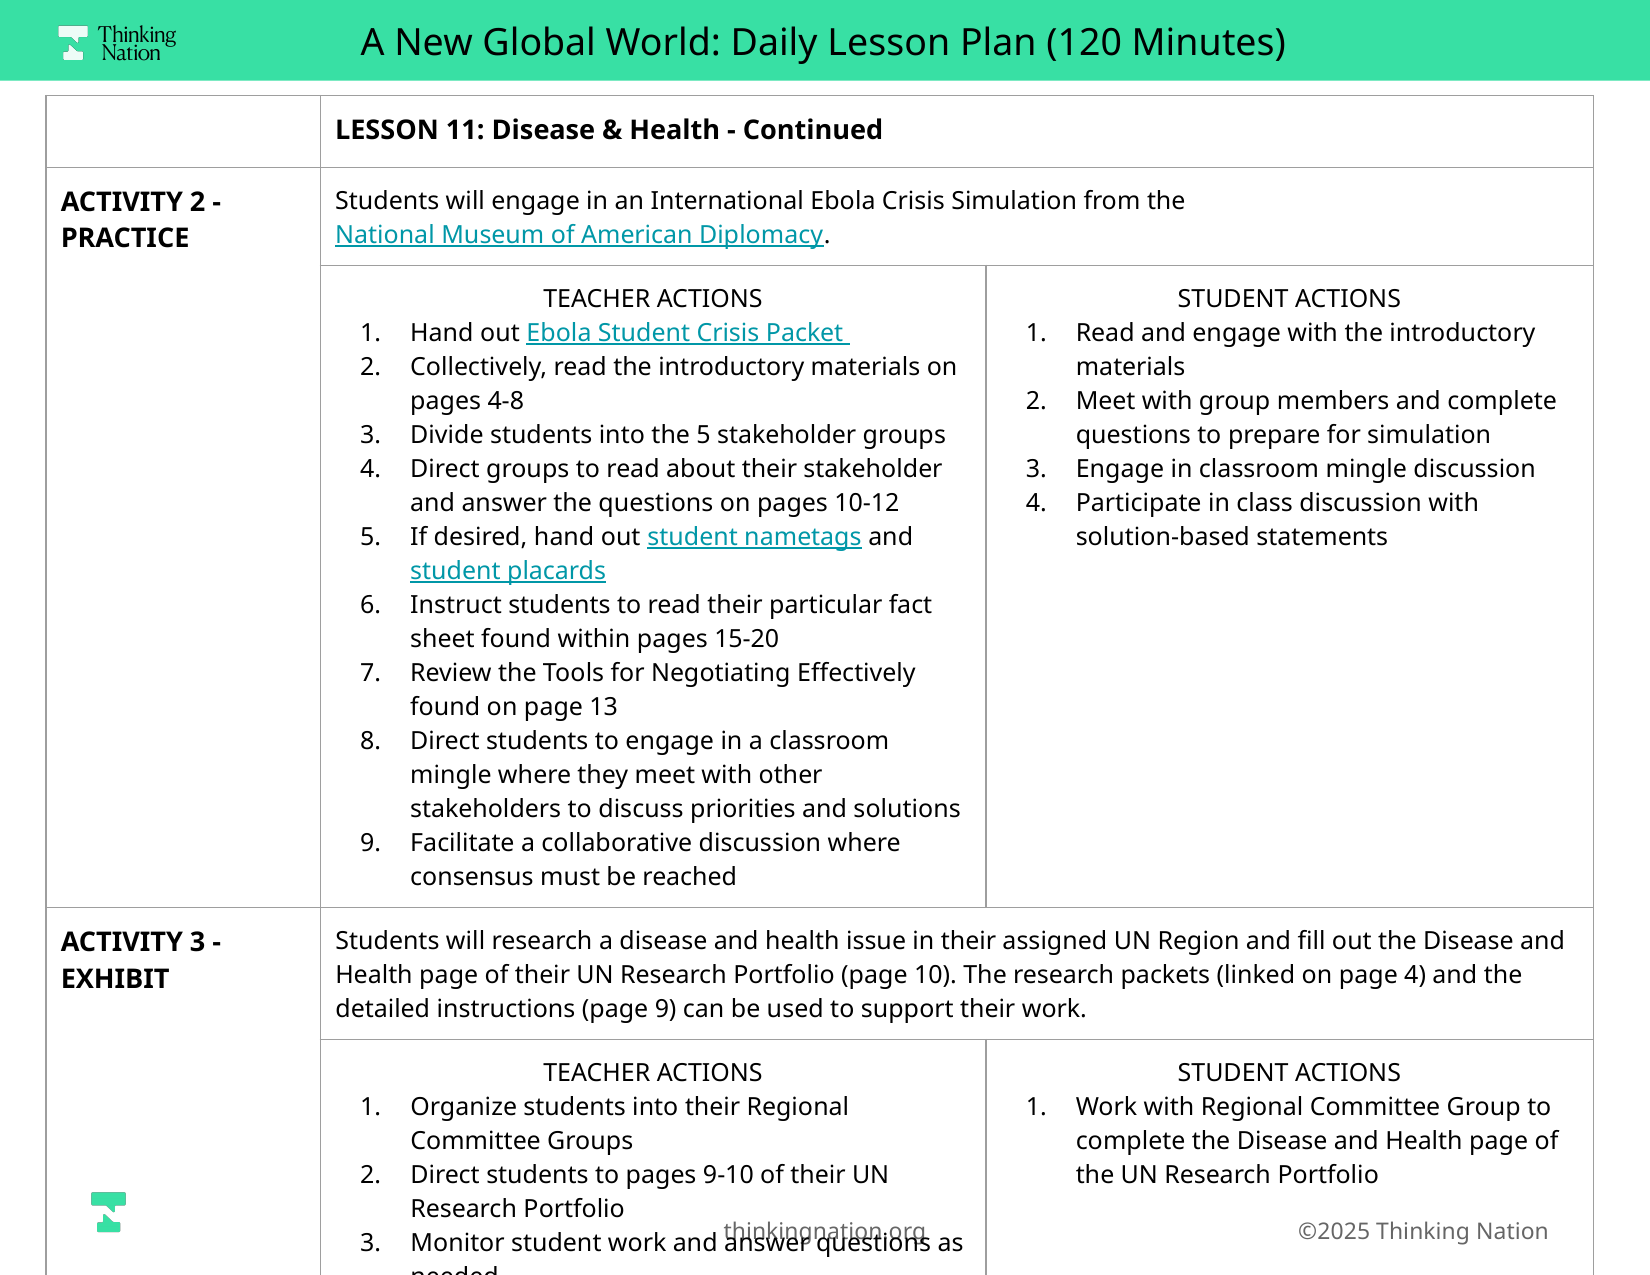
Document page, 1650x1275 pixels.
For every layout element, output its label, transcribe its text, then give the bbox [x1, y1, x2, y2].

table_header [47, 96, 320, 167]
table_cell STUDENT ACTIONS Work with Regional Committee Group to complete the Disease and Health page of the UN Research Portfolio [987, 1040, 1593, 1275]
picture [45, 14, 180, 85]
table_cell TEACHER ACTIONS Organize students into their Regional Committee Groups Direct students to pages 9-10 of their UN Research Portfolio Monitor student work and answer questions as needed [321, 1040, 985, 1275]
table_cell Students will research a disease and health issue in their assigned UN Region and fill out the Disease and Health page of their UN Research Portfolio (page 10). The research packets (linked on page 4) and the detailed instructions (page 9) can be used to support their work. [321, 908, 1593, 1039]
text_box A New Global World: Daily Lesson Plan (120 Minutes) [0, 0, 1650, 81]
table_header LESSON 11: Disease & Health - Continued [321, 96, 1593, 167]
table_cell Students will engage in an International Ebola Crisis Simulation from the National Museum of American Diplomacy. [321, 168, 1593, 265]
table_cell STUDENT ACTIONS Read and engage with the introductory materials Meet with group members and complete questions to prepare for simulation Engage in classroom mingle discussion Participate in class discussion with solution-based statements [987, 266, 1593, 907]
table_cell TEACHER ACTIONS Hand out Ebola Student Crisis Packet Collectively, read the introductory materials on pages 4-8 Divide students into the 5 stakeholder groups Direct groups to read about their stakeholder and answer the questions on pages 10-12 If desired, hand out student nametags and student placards Instruct students to read their particular fact sheet found within pages 15-20 Review the Tools for Negotiating Effectively found on page 13 Direct students to engage in a classroom mingle where they meet with other stakeholders to discuss priorities and solutions Facilitate a collaborative discussion where consensus must be reached [321, 266, 985, 907]
table_cell ACTIVITY 2 - PRACTICE [47, 168, 320, 907]
table_cell ACTIVITY 3 - EXHIBIT [47, 908, 320, 1275]
picture [80, 1184, 136, 1240]
